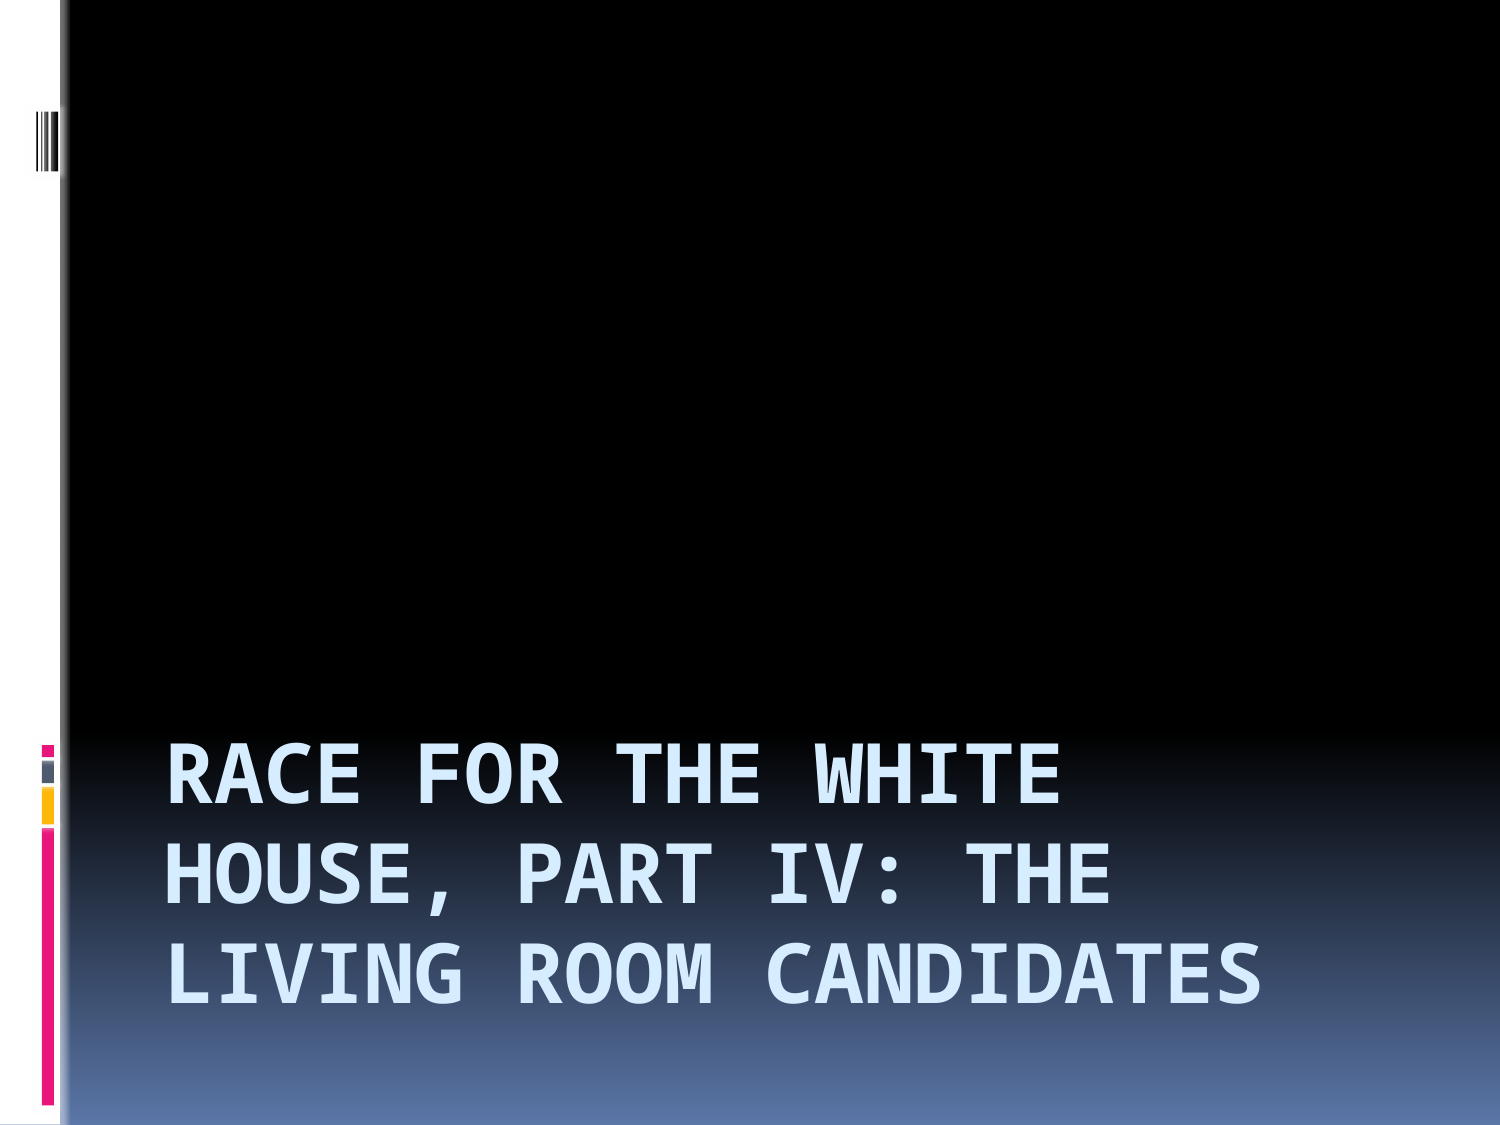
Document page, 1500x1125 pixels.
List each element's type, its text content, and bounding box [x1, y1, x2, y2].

title Race for the White House, Part IV: The Living Room Candidates [150, 712, 1425, 1037]
